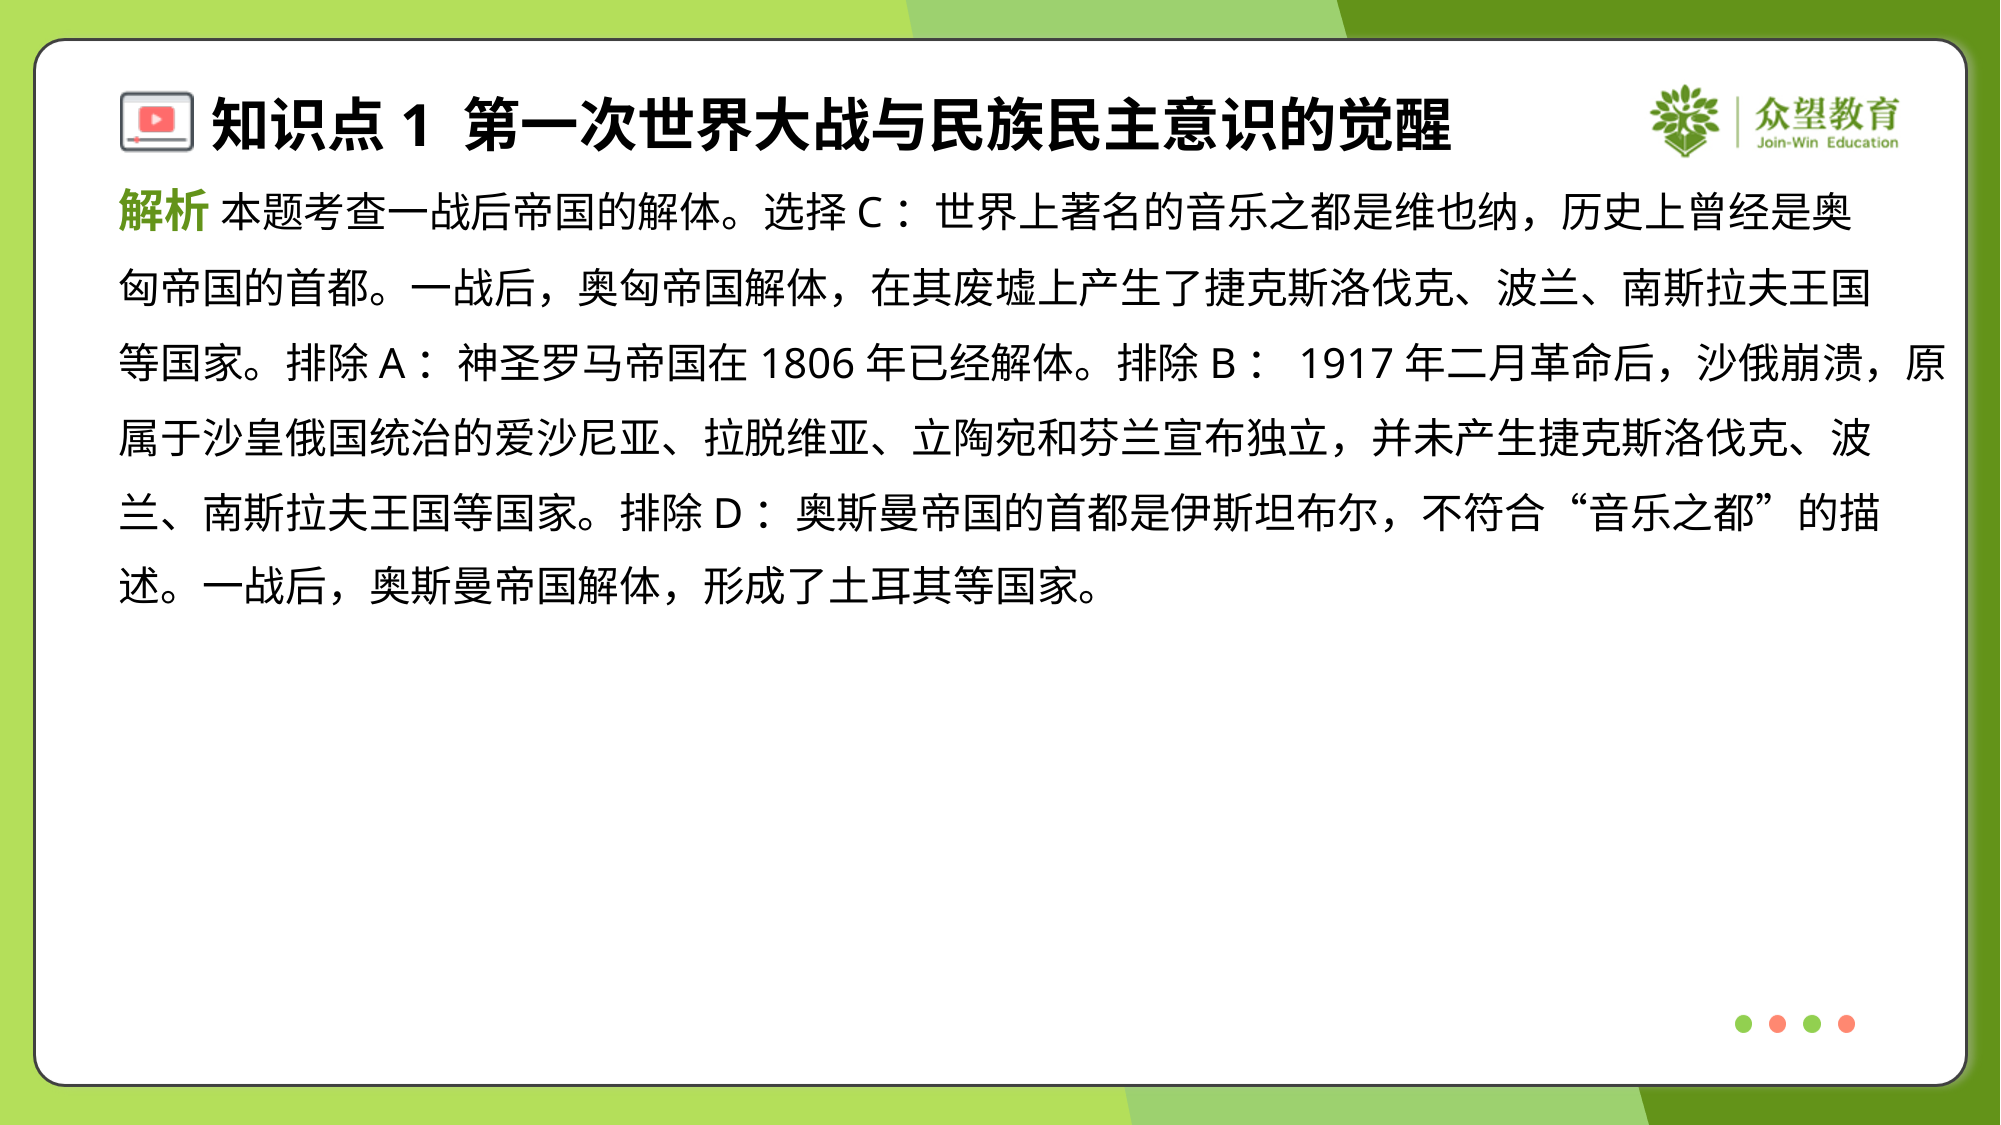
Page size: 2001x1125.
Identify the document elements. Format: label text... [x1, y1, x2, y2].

text_box 解析 本题考查一战后帝国的解体。选择C：世界上著名的音乐之都是维也纳，历史上曾经是奥 匈帝国的首都。一战后，奥匈帝国解体，在其废墟上产生了捷克斯洛伐克、波兰、南斯拉夫王国 等国家。排除A：神圣罗马帝国在1806年已经解体。排除B：1917年二月革命后，沙俄崩溃，原 属于沙皇俄国统治的爱沙尼亚、拉脱维亚、立陶宛和芬兰宣布独立，并未产生捷克斯洛伐克、波 兰、南斯拉夫王国等国家。排除D：奥斯曼帝国的首都是伊斯坦布尔，不符合“音乐之都”的描 述。一战后，奥斯曼帝国解体，形成了土耳其等国家。 [118, 159, 1883, 602]
picture [0, 0, 2000, 1125]
